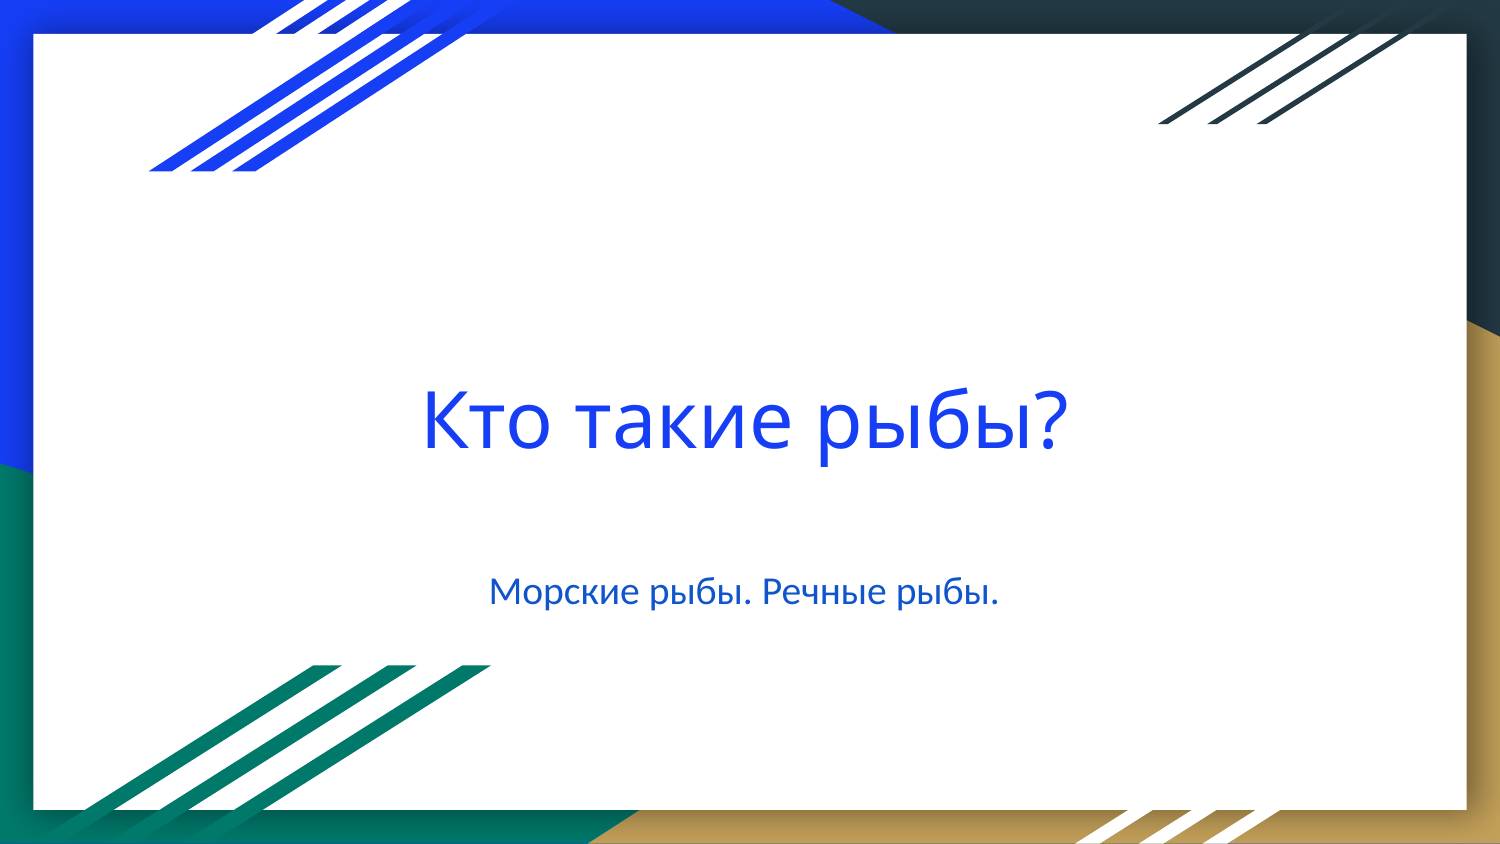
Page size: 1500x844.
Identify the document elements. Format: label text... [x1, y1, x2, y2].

title Кто такие рыбы? [304, 298, 1185, 537]
subtitle Морские рыбы. Речные рыбы. [304, 559, 1185, 646]
